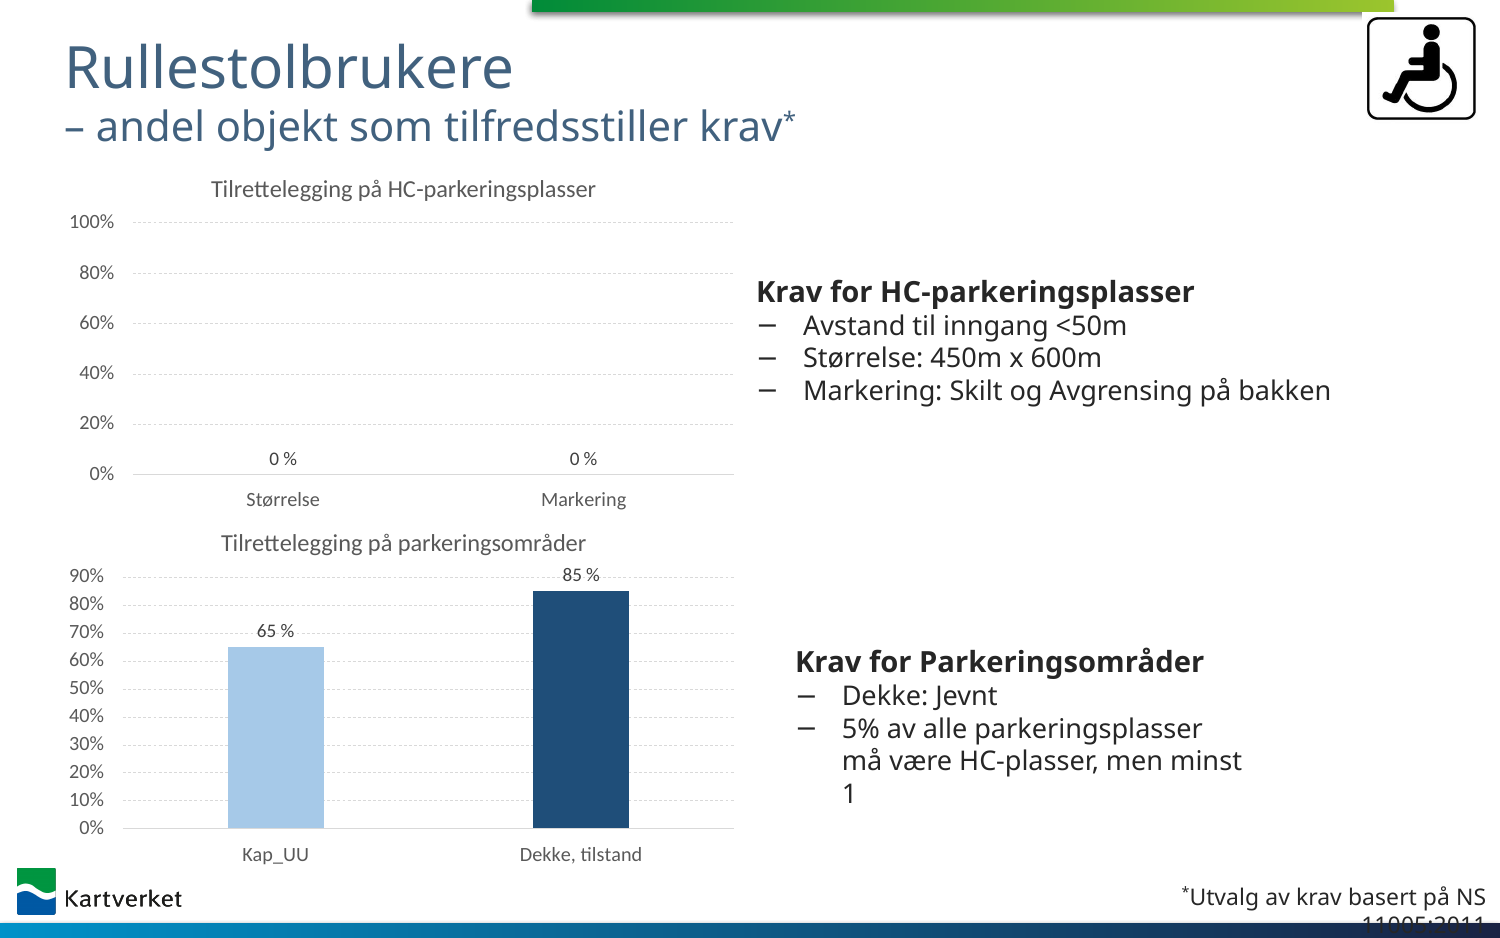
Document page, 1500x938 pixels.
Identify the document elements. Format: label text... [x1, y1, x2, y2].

picture [62, 166, 746, 519]
picture [62, 520, 746, 874]
picture [1362, 12, 1481, 126]
text_box Rullestolbrukere – andel objekt som tilfredsstiller krav* [49, 25, 1431, 158]
text_box Krav for HC-parkeringsplasser Avstand til inngang <50m Størrelse: 450m x 600m Markering: Skilt og Avgrensing på bakken [750, 265, 1346, 413]
text_box *Utvalg av krav basert på NS 11005:2011 [1068, 873, 1500, 938]
text_box Krav for Parkeringsområder Dekke: Jevnt 5% av alle parkeringsplasser må være HC-plasser, men minst 1 [780, 636, 1261, 816]
